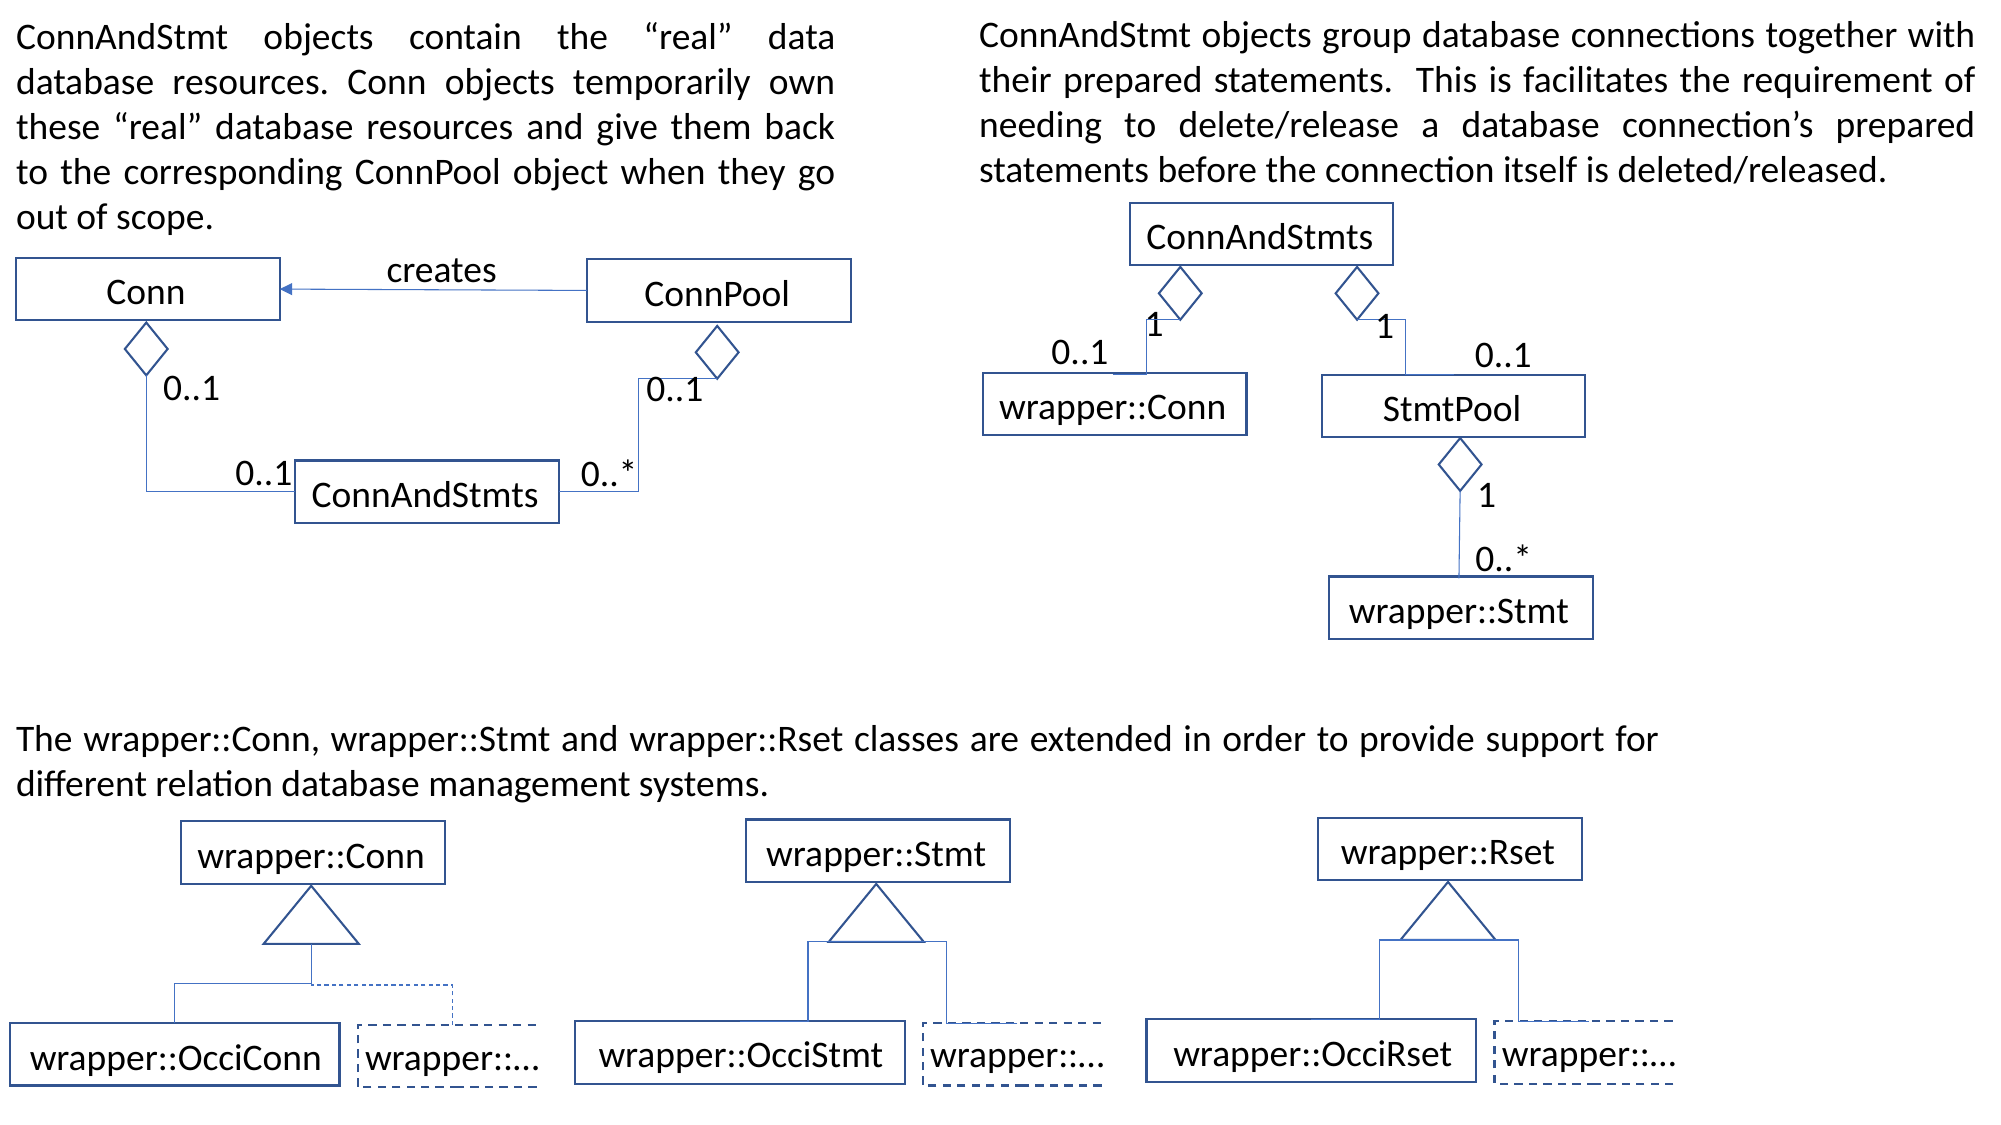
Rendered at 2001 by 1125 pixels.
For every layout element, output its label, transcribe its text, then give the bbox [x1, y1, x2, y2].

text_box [1494, 1006, 1715, 1098]
text_box [1145, 1018, 1477, 1083]
text_box wrapper::OcciStmt [579, 1023, 904, 1083]
text_box [848, 882, 906, 941]
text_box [341, 913, 423, 1055]
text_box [906, 912, 988, 1053]
text_box [745, 818, 1011, 883]
text_box wrapper::… [915, 1053, 922, 1083]
text_box [283, 884, 341, 945]
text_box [203, 915, 283, 1052]
text_box [579, 1020, 906, 1085]
text_box wrapper::OcciConn [13, 1025, 339, 1085]
text_box ConnAndStmt objects group database connections together with their prepared statements. This is facilitates the requirement of needing to delete/release a database connection’s prepared statements before the connection itself is deleted/released. [964, 2, 1992, 198]
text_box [15, 238, 851, 524]
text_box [357, 1010, 579, 1102]
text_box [1477, 910, 1560, 1052]
text_box wrapper::… [350, 1055, 357, 1085]
text_box wrapper::Stmt [751, 821, 1002, 882]
text_box wrapper::Rset [1326, 819, 1570, 880]
text_box [9, 1022, 341, 1087]
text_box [1340, 911, 1420, 1048]
text_box ConnAndStmt objects contain the “real” data database resources. Conn objects temporarily own these “real” database resources and give them back to the corresponding ConnPool object when they go out of scope. [1, 4, 851, 245]
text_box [922, 1008, 1144, 1100]
text_box [1317, 817, 1583, 881]
text_box The wrapper::Conn, wrapper::Stmt and wrapper::Rset classes are extended in order to provide support for different relation database management systems. [1, 706, 1676, 812]
text_box [1420, 880, 1477, 939]
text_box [768, 913, 848, 1050]
text_box wrapper::… [1487, 1052, 1494, 1081]
text_box wrapper::OcciRset [1150, 1021, 1476, 1081]
text_box wrapper::Conn [182, 823, 440, 884]
text_box [180, 820, 446, 885]
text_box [982, 202, 1593, 639]
